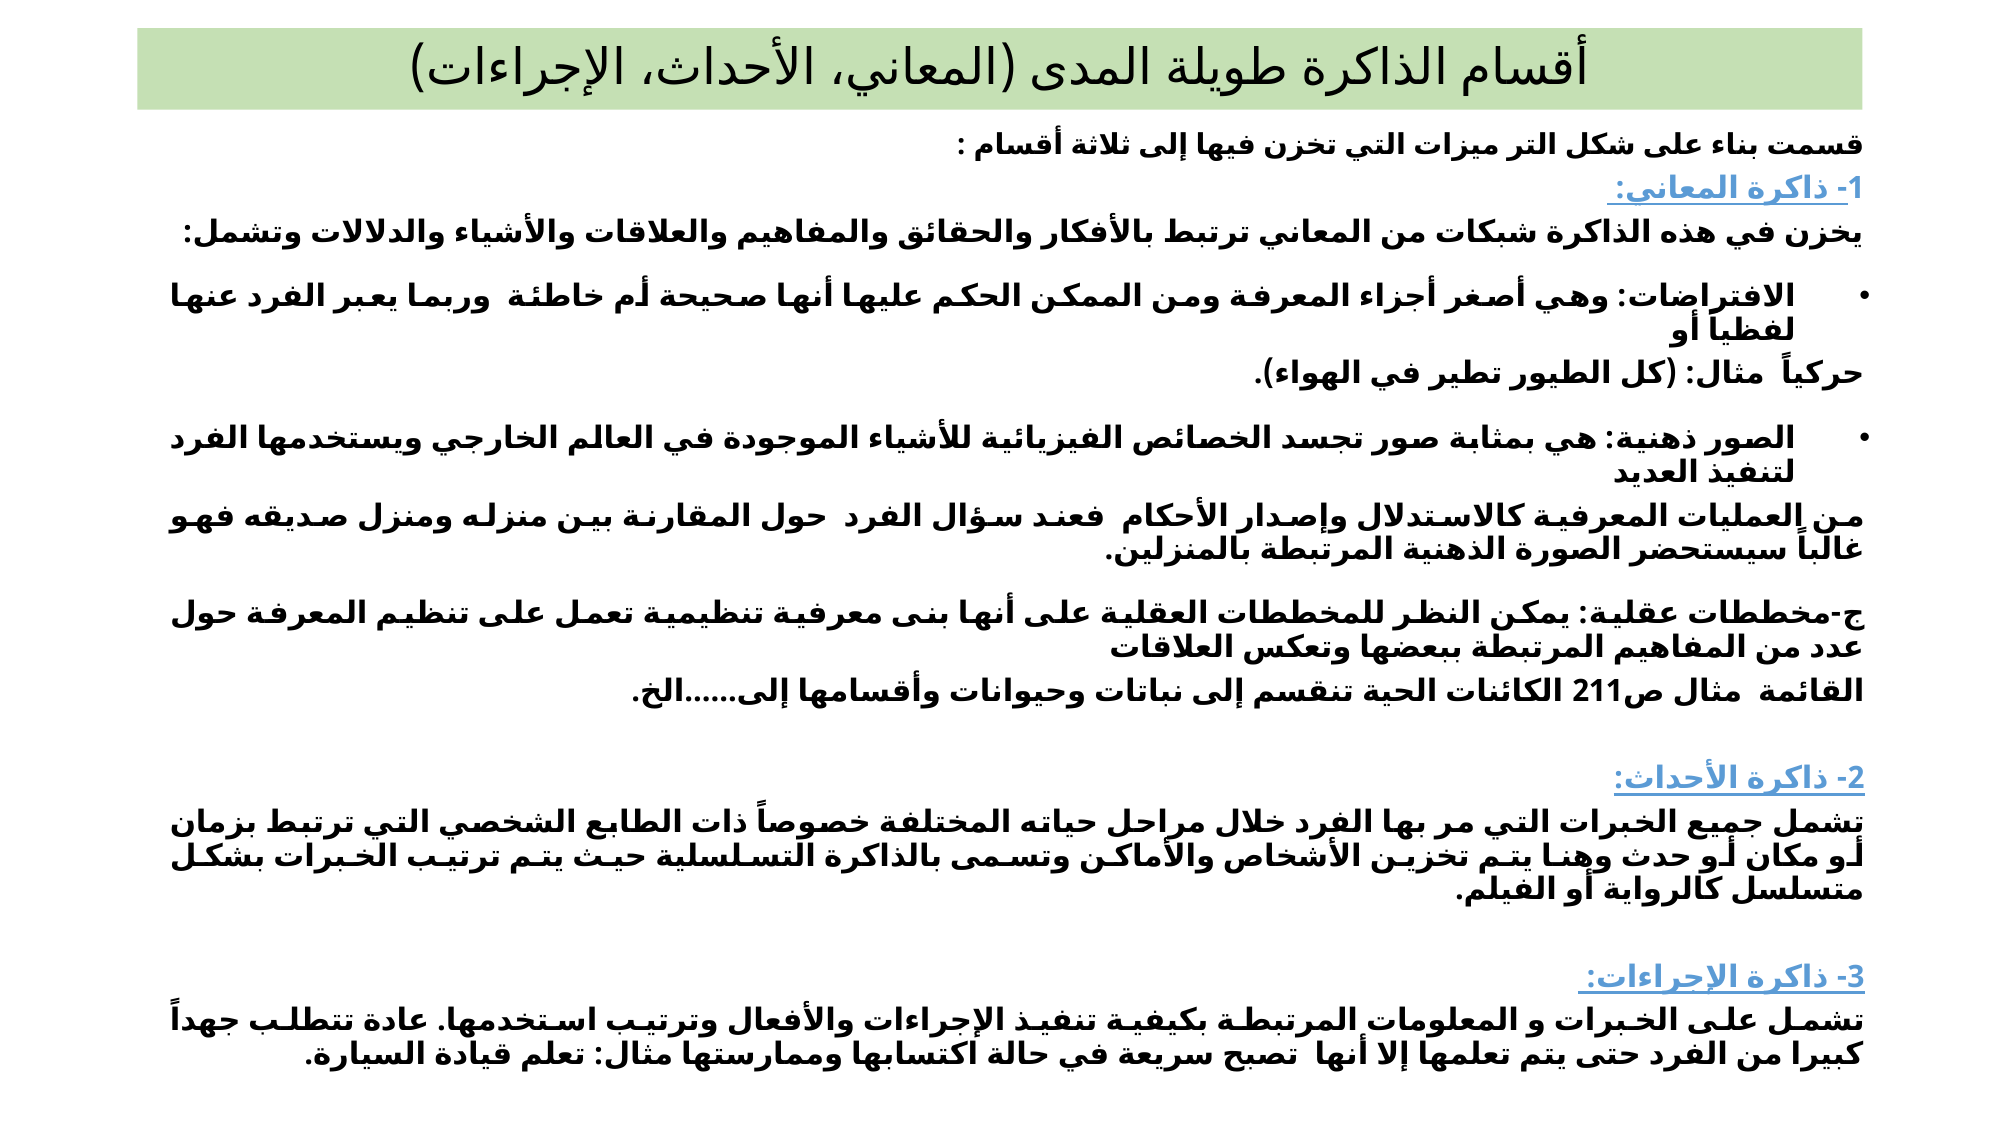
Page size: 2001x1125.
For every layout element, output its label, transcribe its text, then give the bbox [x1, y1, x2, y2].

list قسمت بناء على شكل التر ميزات التي تخزن فيها إلى ثلاثة أقسام : 1- ذاكرة المعاني: يخزن في هذه الذاكرة شبكات من المعاني ترتبط بالأفكار والحقائق والمفاهيم والعلاقات والأشياء والدلالات وتشمل: الافتراضات: وهي أصغر أجزاء المعرفة ومن الممكن الحكم عليها أنها صحيحة أم خاطئة وربما يعبر الفرد عنها لفظياً أو حركياً مثال: (كل الطيور تطير في الهواء). الصور ذهنية: هي بمثابة صور تجسد الخصائص الفيزيائية للأشياء الموجودة في العالم الخارجي ويستخدمها الفرد لتنفيذ العديد من العمليات المعرفية كالاستدلال وإصدار الأحكام فعند سؤال الفرد حول المقارنة بين منزله ومنزل صديقه فهو غالباً سيستحضر الصورة الذهنية المرتبطة بالمنزلين. ج-مخططات عقلية: يمكن النظر للمخططات العقلية على أنها بنى معرفية تنظيمية تعمل على تنظيم المعرفة حول عدد من المفاهيم المرتبطة ببعضها وتعكس العلاقات القائمة مثال ص211 الكائنات الحية تنقسم إلى نباتات وحيوانات وأقسامها إلى......الخ. 2- ذاكرة الأحداث: تشمل جميع الخبرات التي مر بها الفرد خلال مراحل حياته المختلفة خصوصاً ذات الطابع الشخصي التي ترتبط بزمان أو مكان أو حدث وهنا يتم تخزين الأشخاص والأماكن وتسمى بالذاكرة التسلسلية حيث يتم ترتيب الخبرات بشكل متسلسل كالرواية أو الفيلم. 3- ذاكرة الإجراءات: تشمل على الخبرات و المعلومات المرتبطة بكيفية تنفيذ الإجراءات والأفعال وترتيب استخدمها. عادة تتطلب جهداً كبيرا من الفرد حتى يتم تعلمها إلا أنها تصبح سريعة في حالة اكتسابها وممارستها مثال: تعلم قيادة السيارة. [154, 122, 1880, 1125]
title أقسام الذاكرة طويلة المدى (المعاني، الأحداث، الإجراءات) [137, 28, 1863, 110]
